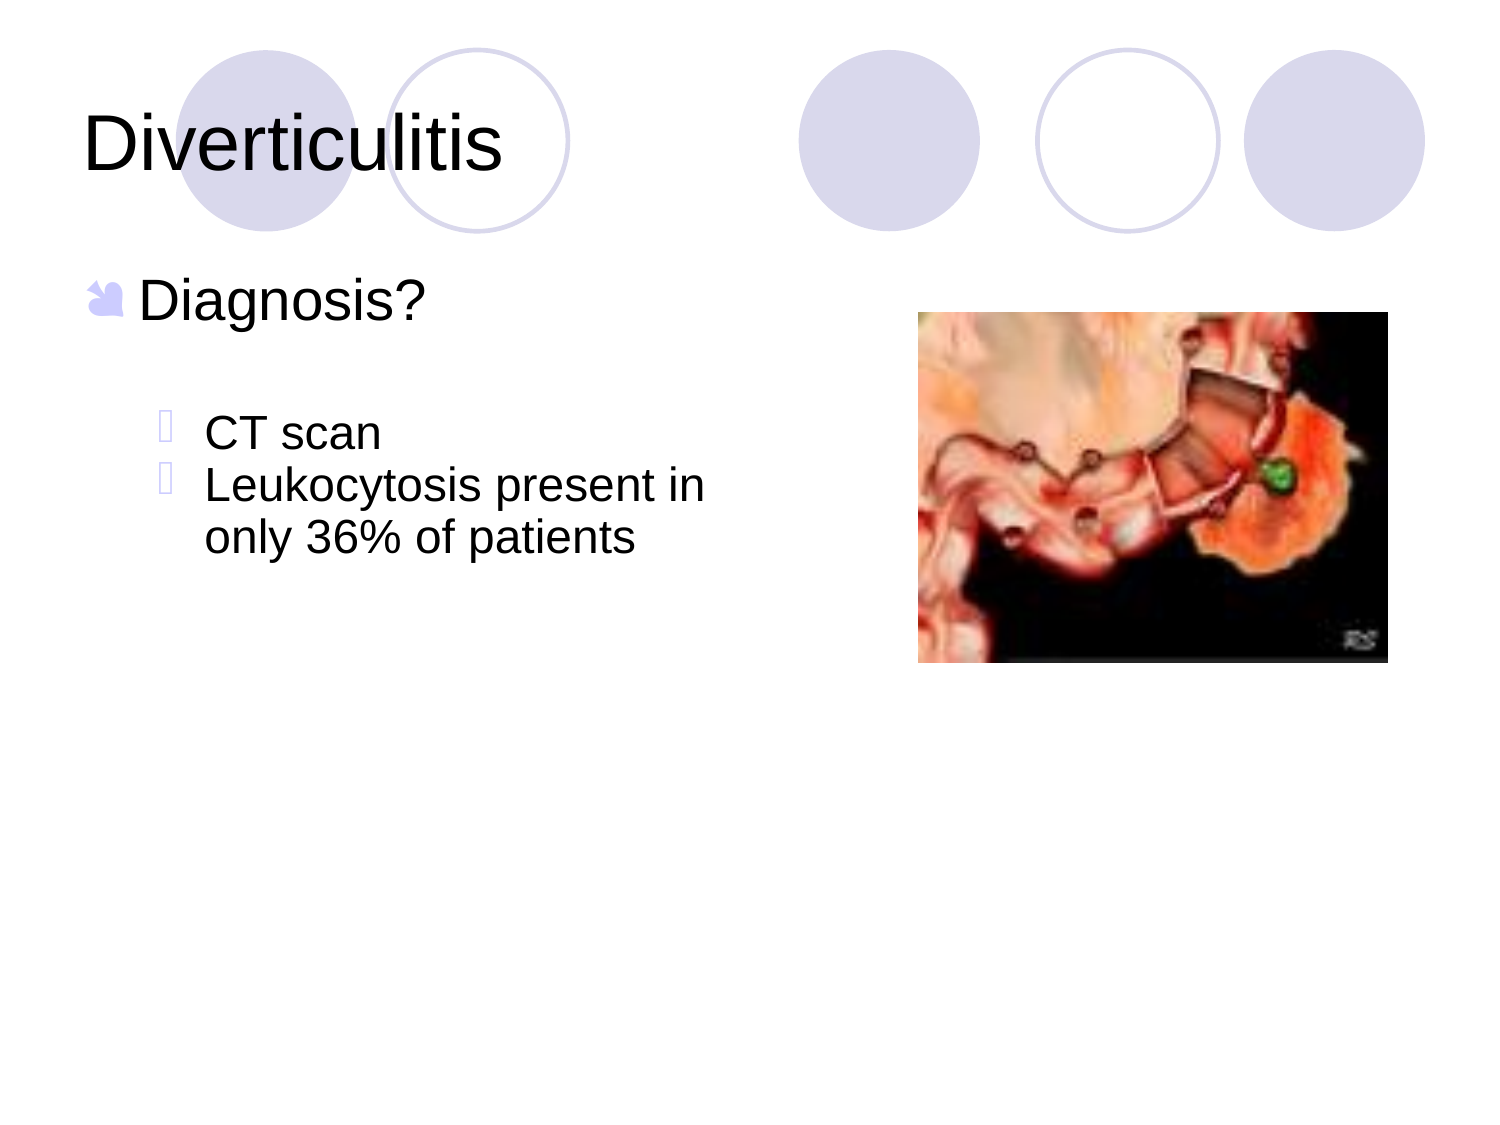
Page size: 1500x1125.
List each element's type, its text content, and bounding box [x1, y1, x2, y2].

title Diverticulitis [74, 44, 1426, 234]
list Diagnosis? CT scan Leukocytosis present in only 36% of patients [74, 261, 738, 1007]
picture [917, 312, 1388, 663]
